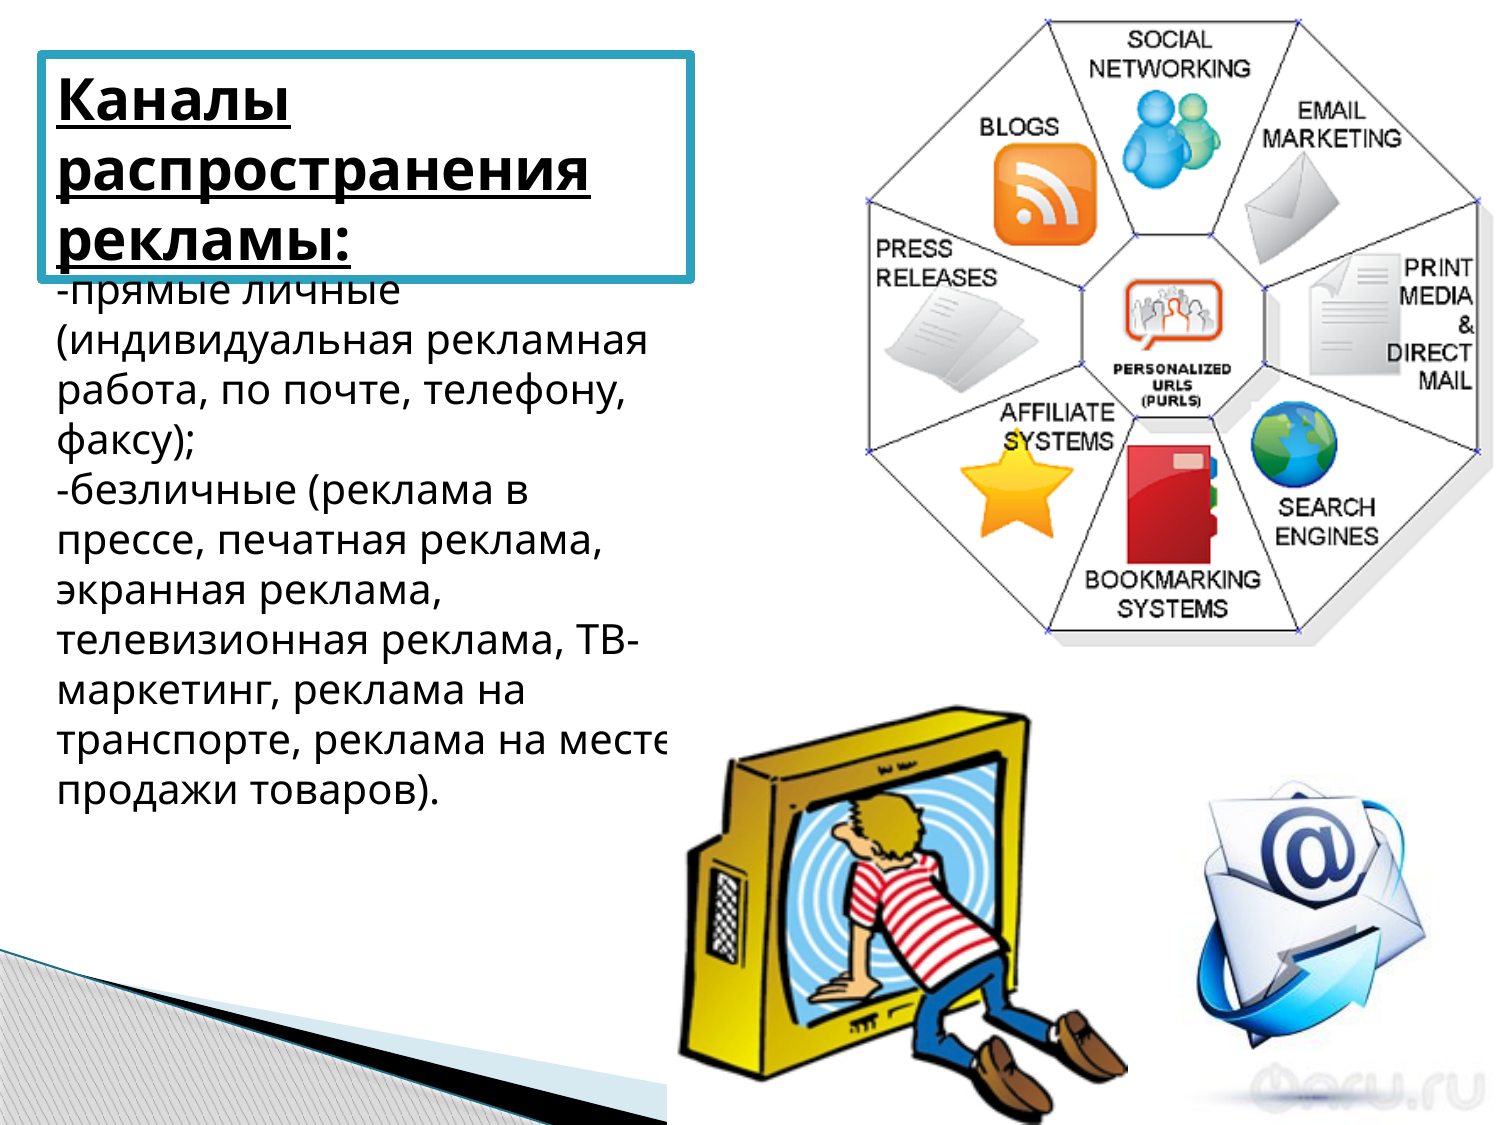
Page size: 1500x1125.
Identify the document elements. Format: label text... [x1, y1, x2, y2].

text_box Каналы распространения рекламы: [37, 50, 695, 284]
picture [832, 0, 1500, 653]
text_box -прямые личные (индивидуальная рекламная работа, по почте, телефону, факсу); -безличные (реклама в прессе, печатная реклама, экранная реклама, телевизионная реклама, ТВ-маркетинг, реклама на транспорте, реклама на месте продажи товаров). [41, 255, 691, 821]
picture [667, 689, 1129, 1125]
picture [1130, 749, 1500, 1125]
